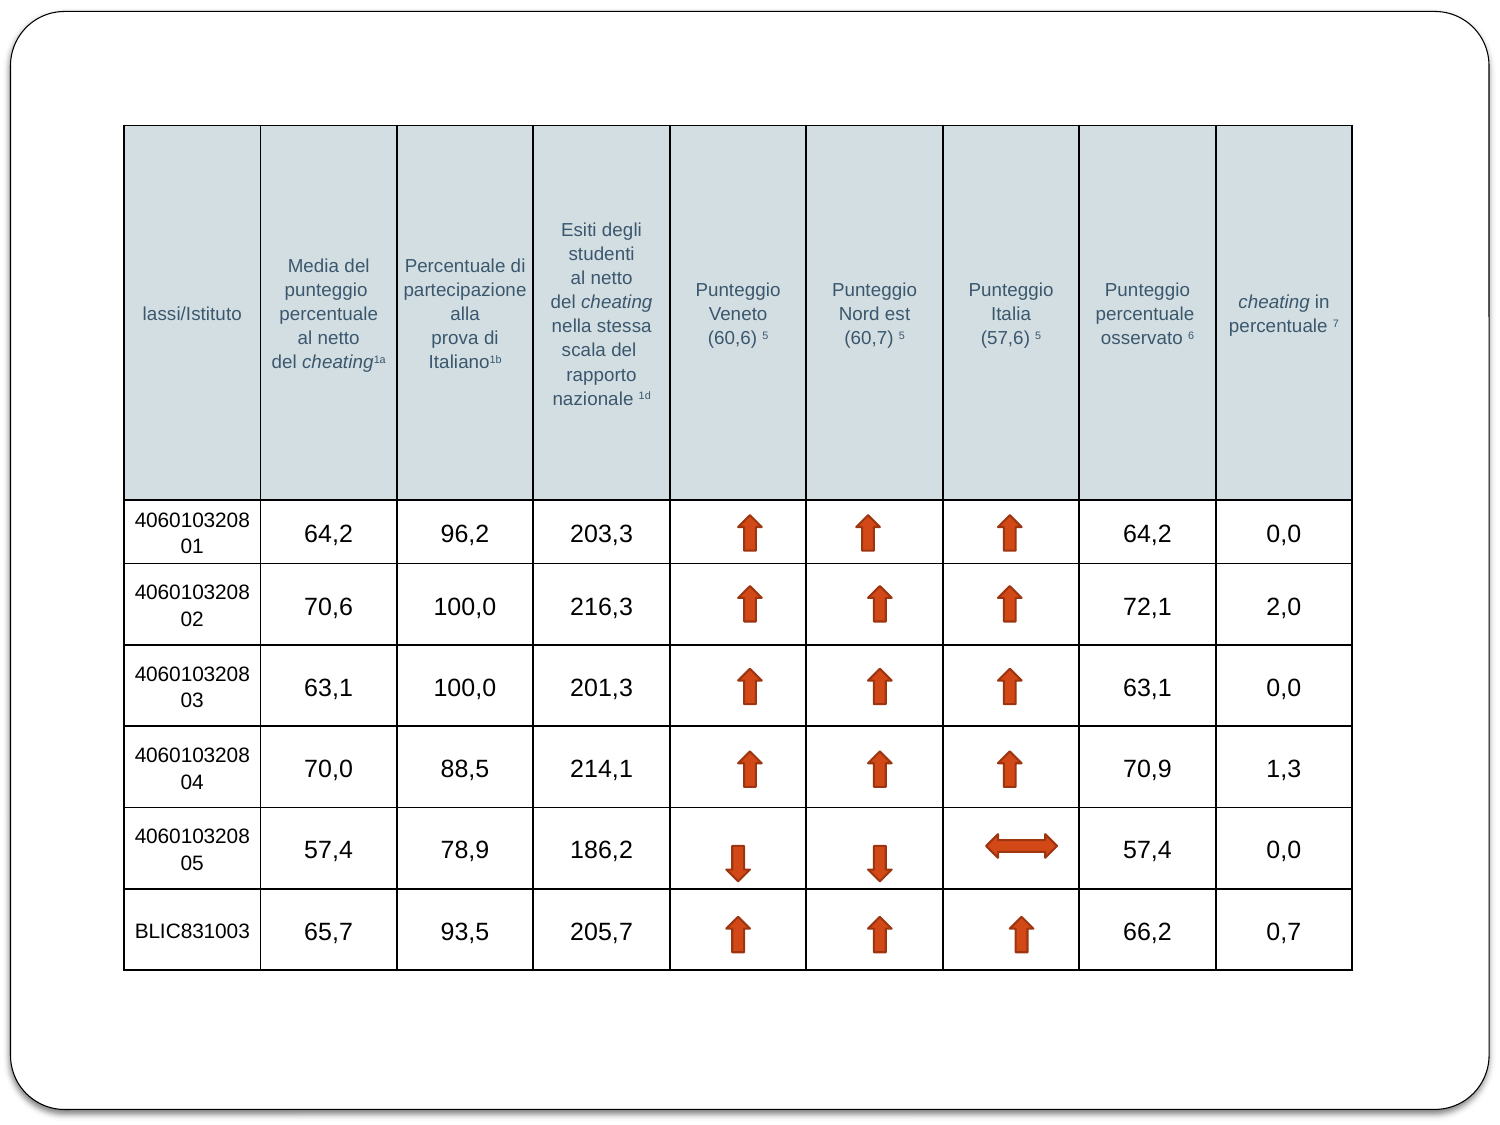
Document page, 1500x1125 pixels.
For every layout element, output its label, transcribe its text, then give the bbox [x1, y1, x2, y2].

table_cell [671, 808, 805, 888]
table_cell 63,1 [261, 646, 396, 725]
text_box [725, 844, 751, 883]
table_cell [671, 646, 805, 725]
table_cell 0,0 [1217, 646, 1351, 725]
table_cell 406010320804 [125, 727, 260, 807]
text_box [867, 916, 893, 954]
text_box [985, 833, 1058, 859]
text_box [737, 585, 763, 623]
table_cell [807, 501, 942, 563]
table_cell 65,7 [261, 890, 396, 969]
text_box [737, 750, 763, 788]
text_box [867, 668, 893, 706]
table_cell 216,3 [534, 564, 669, 644]
table_header Punteggio percentuale osservato 6 [1080, 126, 1215, 499]
table_cell [807, 808, 942, 888]
text_box [997, 514, 1023, 552]
table_cell 0,0 [1217, 808, 1351, 888]
table_cell 2,0 [1217, 564, 1351, 644]
table_cell 64,2 [261, 501, 396, 563]
text_box [997, 585, 1023, 623]
table_cell 1,3 [1217, 727, 1351, 807]
text_box [867, 585, 893, 623]
table_header lassi/Istituto [125, 126, 260, 499]
table_cell 72,1 [1080, 564, 1215, 644]
table_cell 203,3 [534, 501, 669, 563]
table_cell 214,1 [534, 727, 669, 807]
table_cell 70,9 [1080, 727, 1215, 807]
table_cell 186,2 [534, 808, 669, 888]
table_cell 57,4 [261, 808, 396, 888]
table_cell [671, 564, 805, 644]
table_cell [807, 646, 942, 725]
table_cell [671, 501, 805, 563]
table_cell 63,1 [1080, 646, 1215, 725]
table_cell 406010320801 [125, 501, 260, 563]
table_cell 201,3 [534, 646, 669, 725]
table_cell 406010320803 [125, 646, 260, 725]
table_header Percentuale di partecipazione alla prova di Italiano1b [398, 126, 532, 499]
text_box [737, 514, 763, 552]
table_cell 88,5 [398, 727, 532, 807]
table_cell [944, 808, 1078, 888]
table_cell [807, 890, 942, 969]
table_cell 93,5 [398, 890, 532, 969]
text_box [997, 750, 1023, 788]
table_cell [944, 501, 1078, 563]
table_cell 57,4 [1080, 808, 1215, 888]
text_box [997, 668, 1023, 706]
table_cell [944, 646, 1078, 725]
table_cell 100,0 [398, 564, 532, 644]
table_header Esiti degli studenti al netto del cheating nella stessa scala del rapporto nazionale 1d [534, 126, 669, 499]
text_box [867, 844, 893, 883]
text_box [855, 514, 881, 552]
table_cell 96,2 [398, 501, 532, 563]
table_cell [944, 890, 1078, 969]
table_cell BLIC831003 [125, 890, 260, 969]
table_cell [807, 727, 942, 807]
table_header Media del punteggio percentuale al netto del cheating1a [261, 126, 396, 499]
table_cell 406010320805 [125, 808, 260, 888]
table_cell 0,7 [1217, 890, 1351, 969]
table_header Punteggio Veneto (60,6) 5 [671, 126, 805, 499]
table_cell 70,6 [261, 564, 396, 644]
text_box [737, 668, 763, 706]
text_box [867, 750, 893, 788]
text_box [0, 0, 50, 50]
table_cell 66,2 [1080, 890, 1215, 969]
text_box [1008, 916, 1035, 954]
table_cell [671, 727, 805, 807]
table_cell [671, 890, 805, 969]
table_cell 70,0 [261, 727, 396, 807]
table_cell 0,0 [1217, 501, 1351, 563]
table_cell [944, 727, 1078, 807]
table_header cheating in percentuale 7 [1217, 126, 1351, 499]
table_cell 78,9 [398, 808, 532, 888]
table_cell 64,2 [1080, 501, 1215, 563]
table_cell [944, 564, 1078, 644]
table_cell 205,7 [534, 890, 669, 969]
table_header Punteggio Nord est (60,7) 5 [807, 126, 942, 499]
text_box [725, 916, 751, 954]
table_cell 100,0 [398, 646, 532, 725]
table_cell 406010320802 [125, 564, 260, 644]
table_cell [807, 564, 942, 644]
table_header Punteggio Italia (57,6) 5 [944, 126, 1078, 499]
